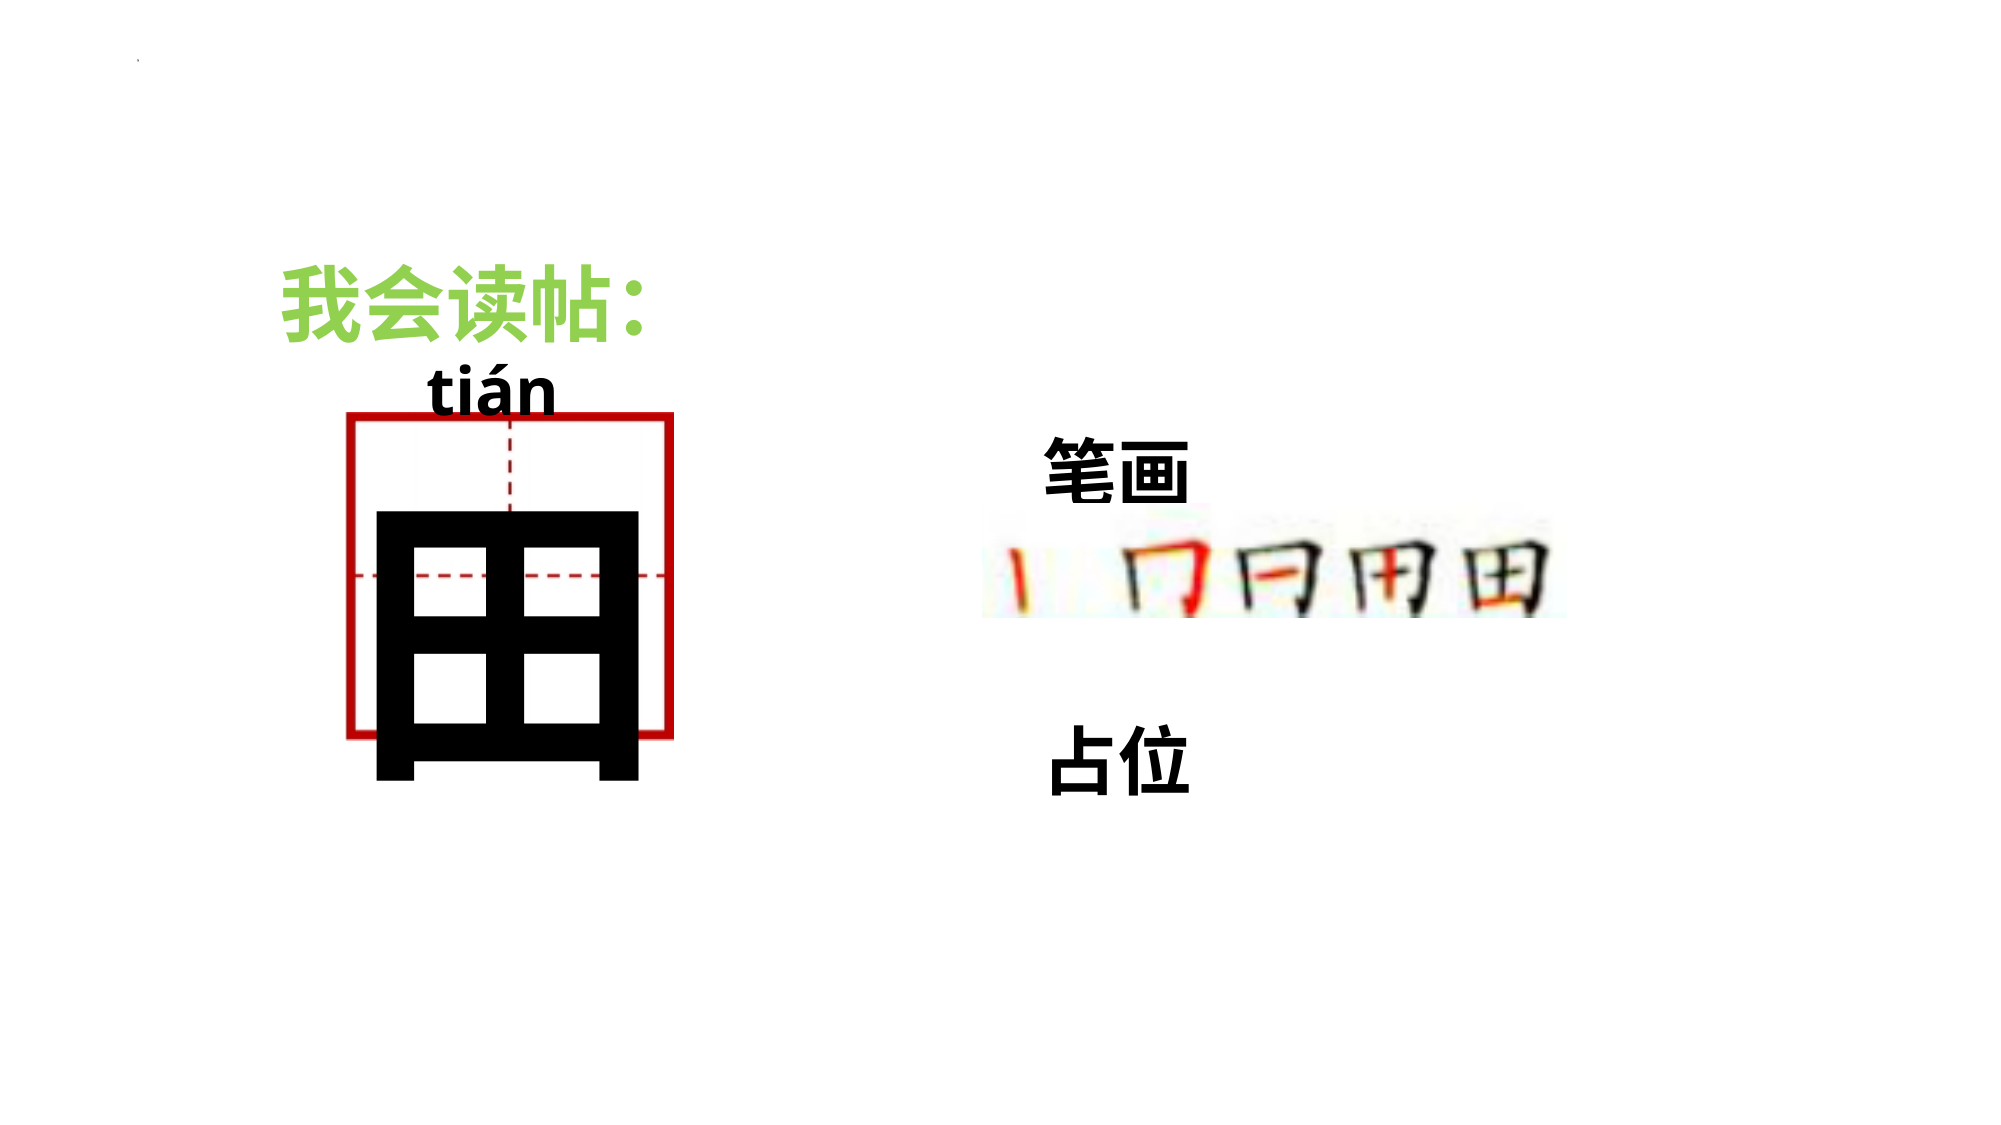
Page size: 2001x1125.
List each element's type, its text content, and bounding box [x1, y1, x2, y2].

text_box 田 [351, 750, 671, 827]
text_box 我会读帖： tián [279, 230, 704, 436]
picture [982, 503, 1567, 618]
text_box 占位 [1042, 681, 1275, 813]
text_box 笔画 [1042, 393, 1275, 501]
picture [344, 412, 674, 742]
